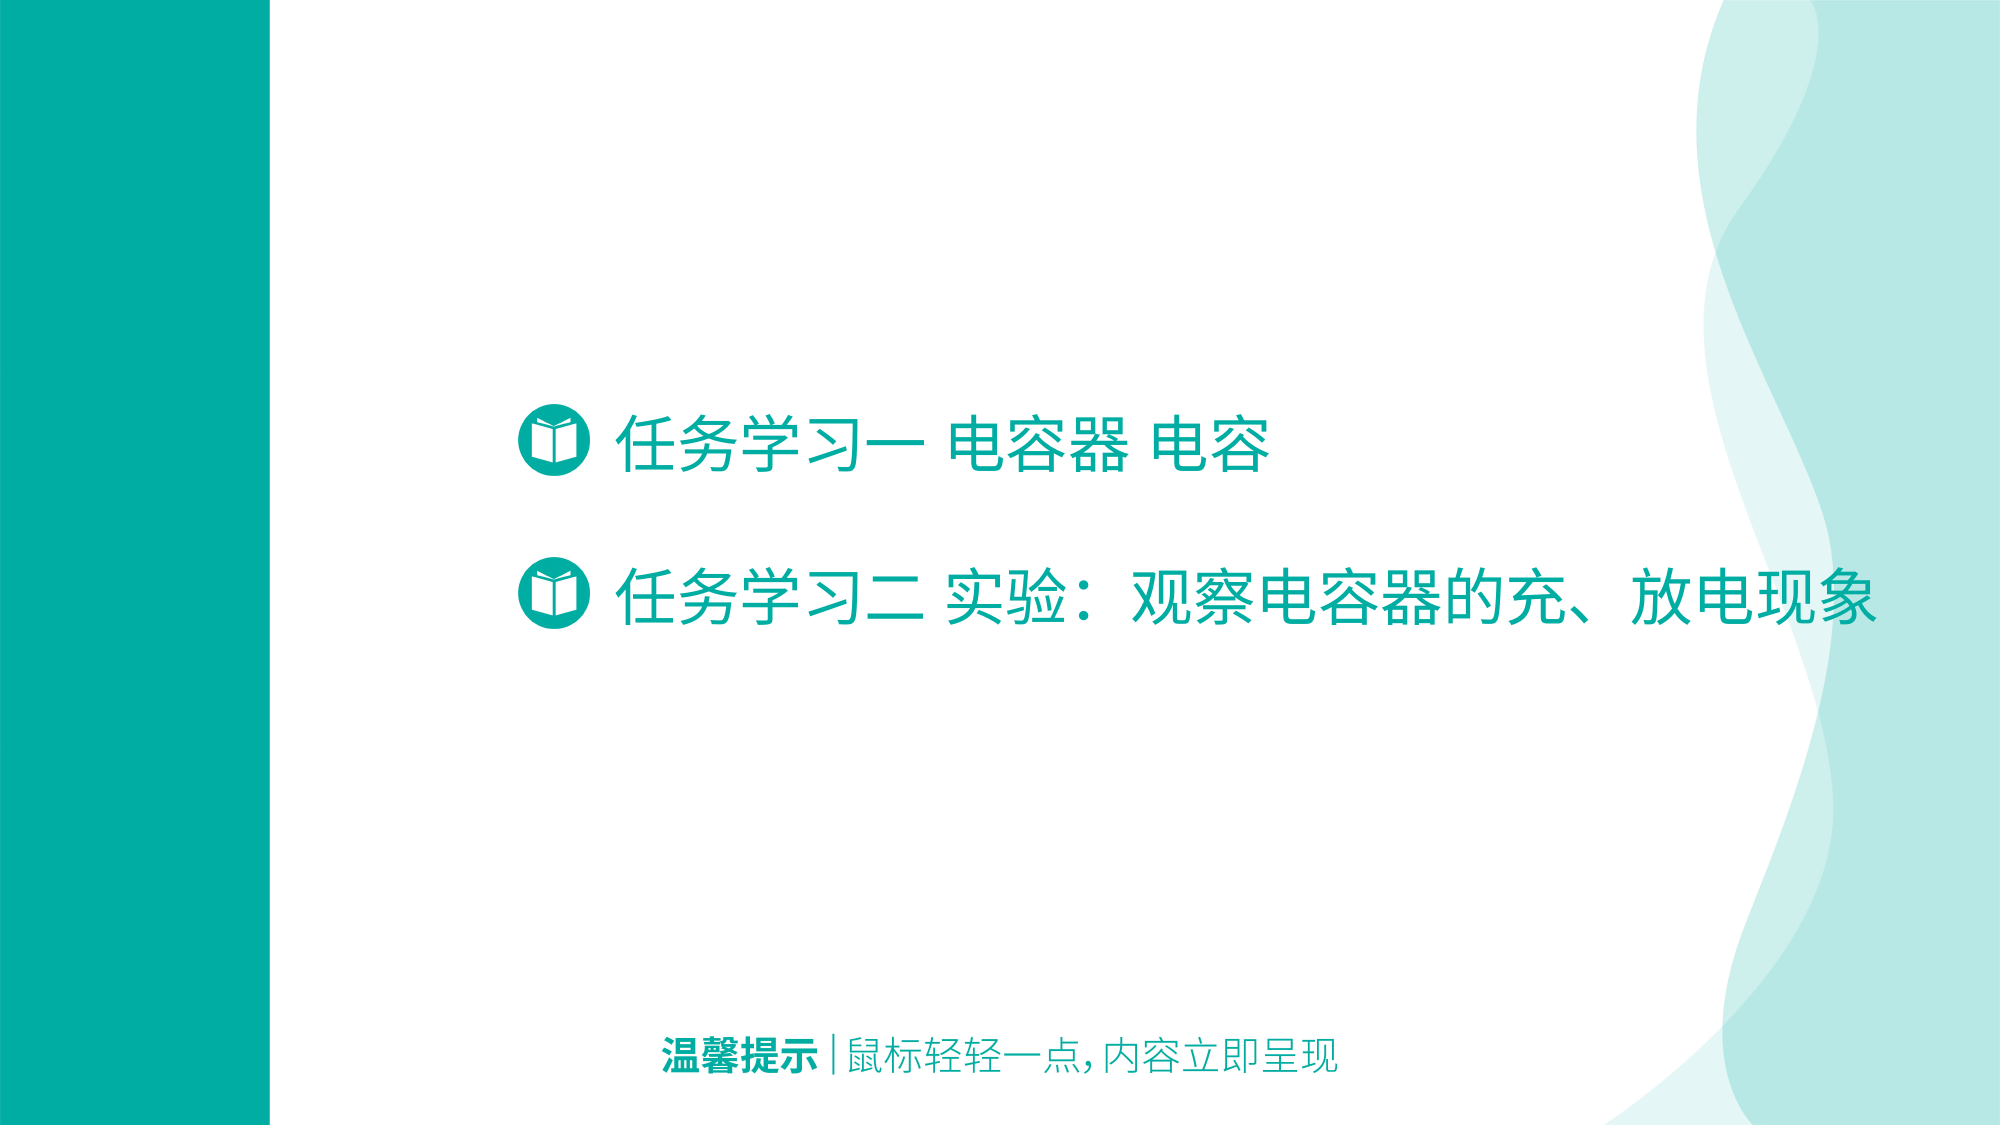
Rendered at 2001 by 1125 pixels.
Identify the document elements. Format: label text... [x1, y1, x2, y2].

text_box 任务学习一 电容器 电容 [602, 398, 1932, 482]
text_box 任务学习二 实验：观察电容器的充、放电现象 [602, 551, 1932, 635]
picture [0, 0, 2000, 1125]
